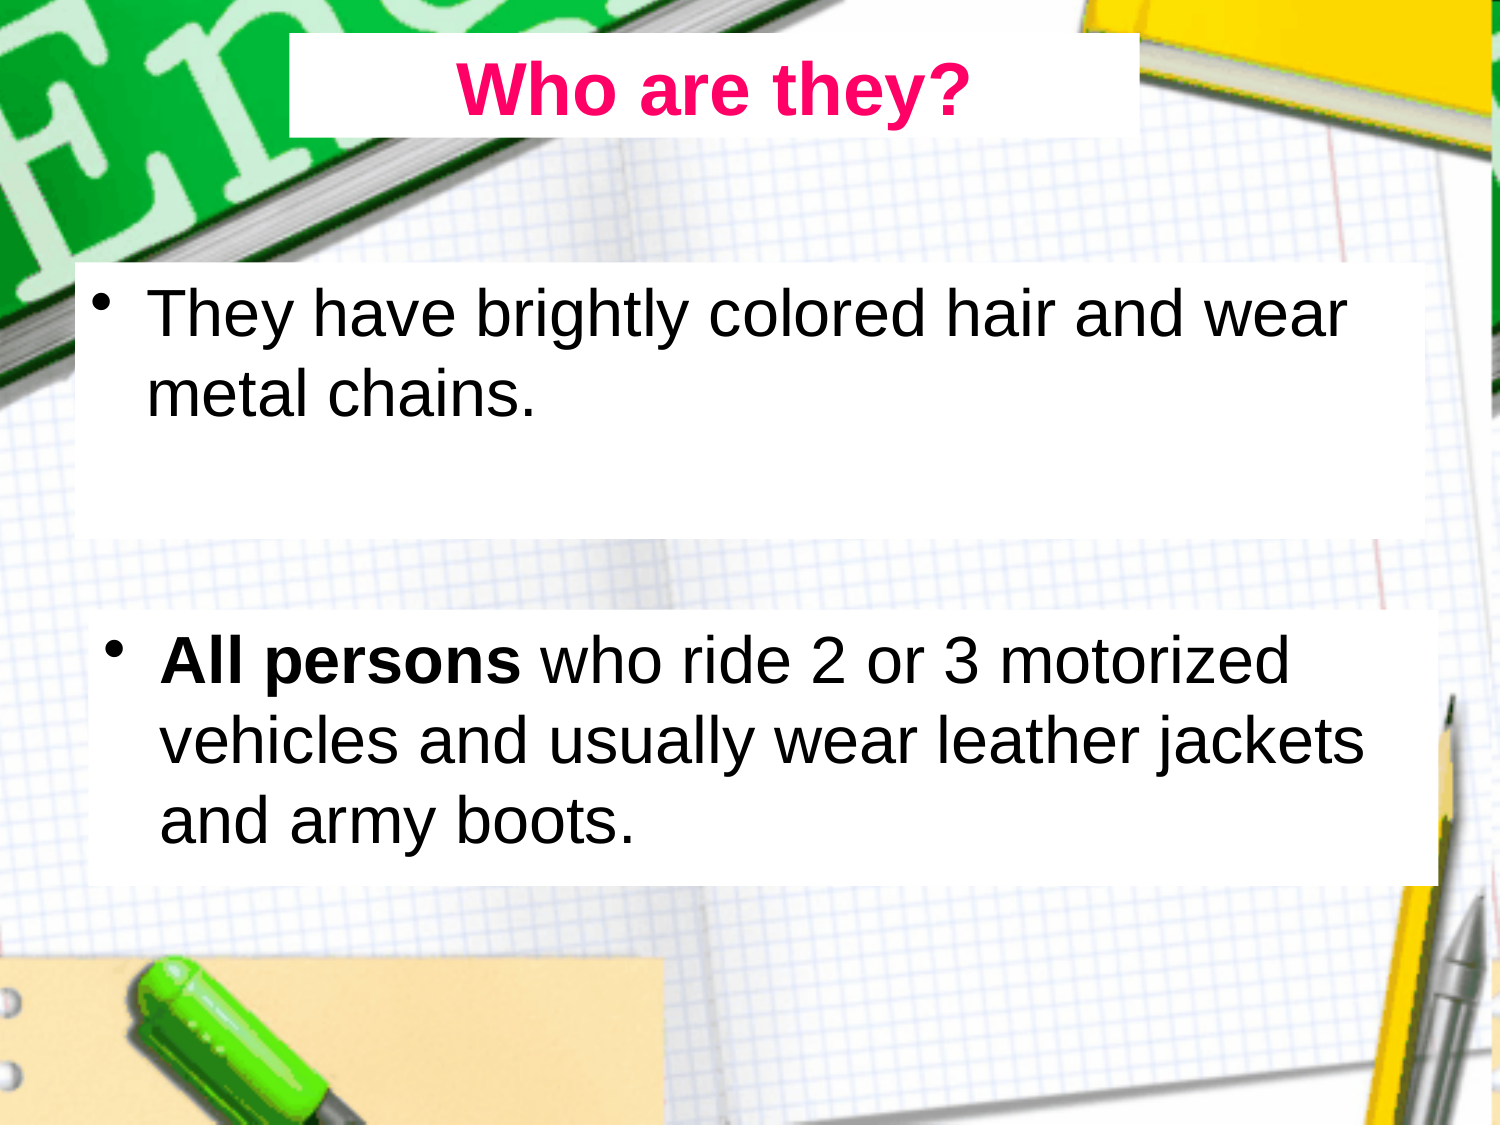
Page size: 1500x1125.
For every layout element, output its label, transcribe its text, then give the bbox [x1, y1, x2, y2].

text_box All persons who ride 2 or 3 motorized vehicles and usually wear leather jackets and army boots. [88, 609, 1439, 886]
picture [0, 0, 1500, 1125]
text_box Who are they? [289, 33, 1140, 138]
list They have brightly colored hair and wear metal chains. [74, 262, 1426, 540]
